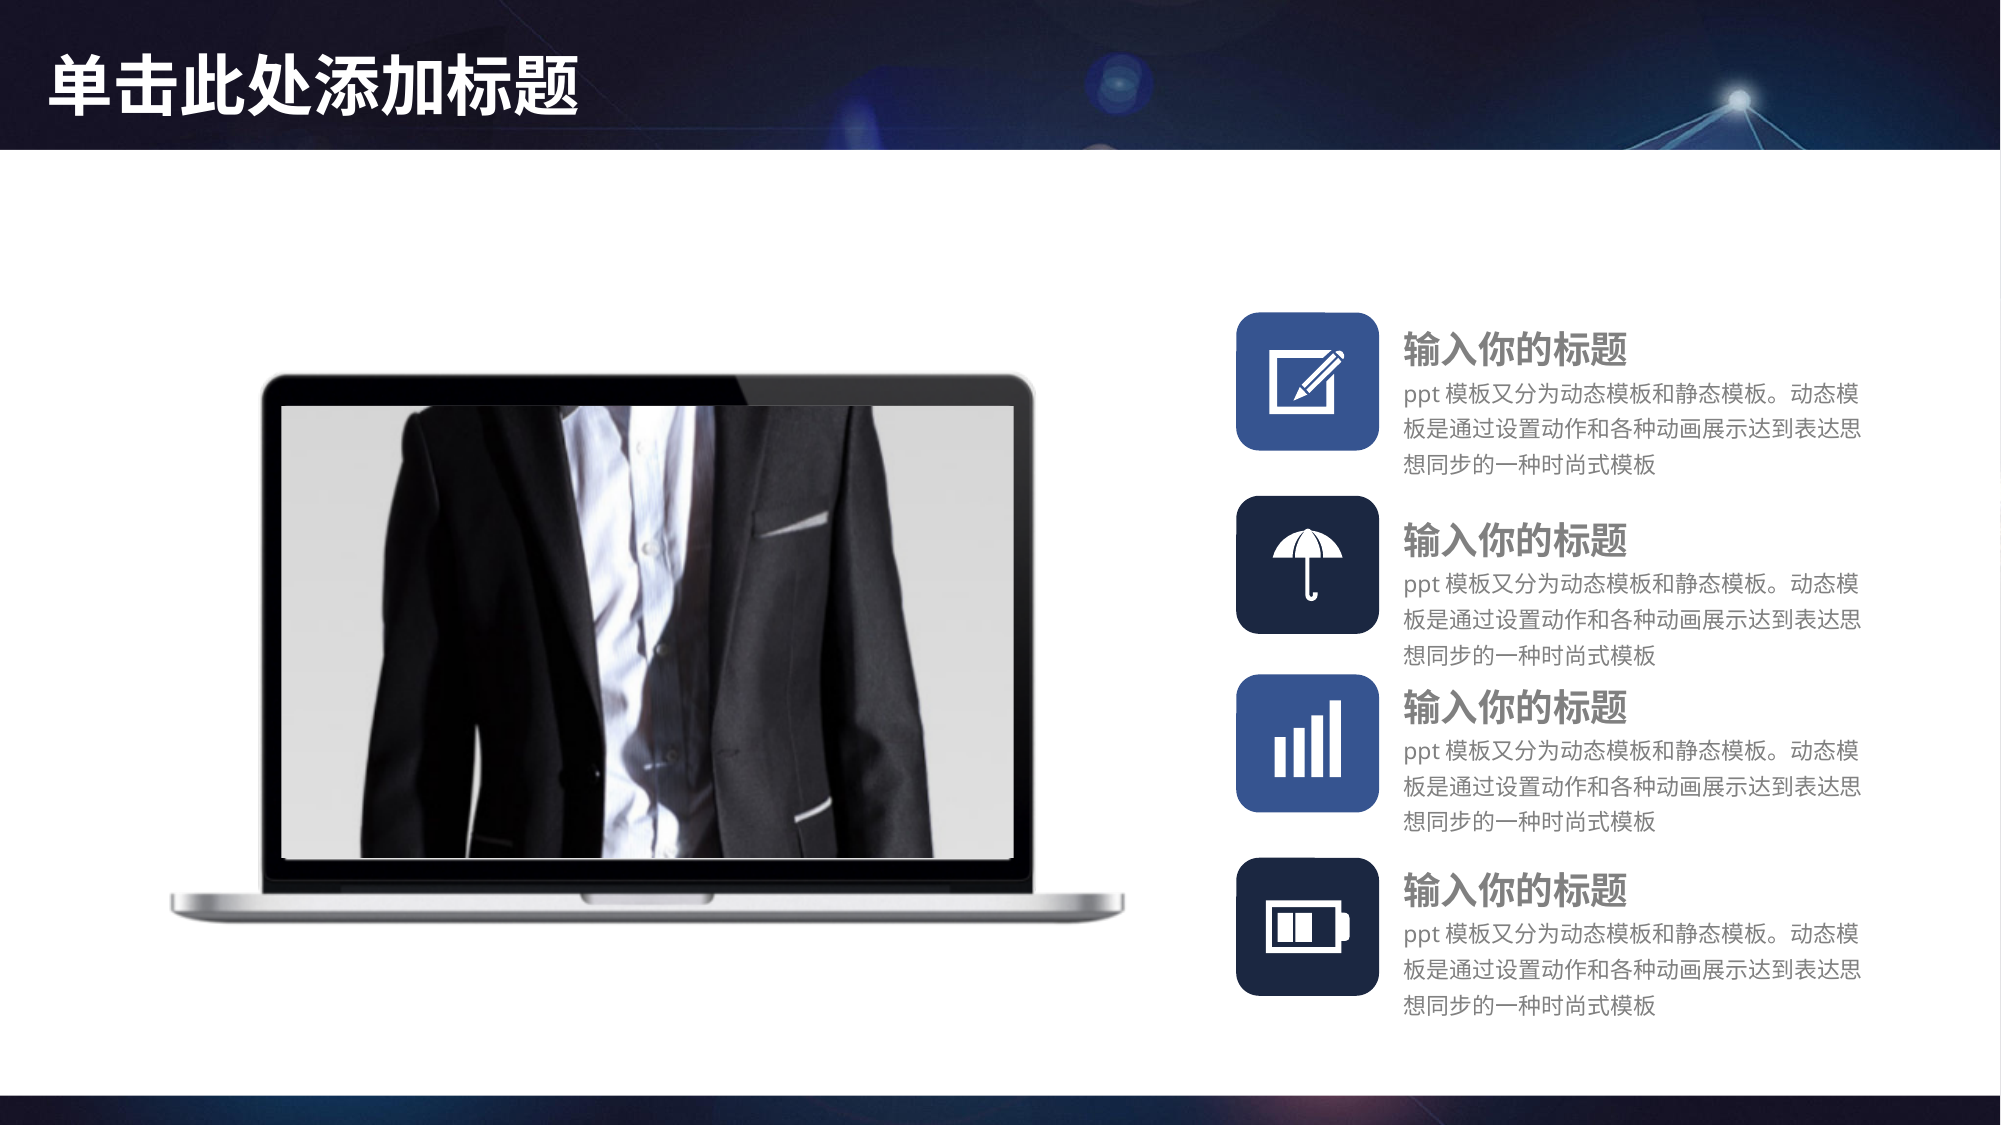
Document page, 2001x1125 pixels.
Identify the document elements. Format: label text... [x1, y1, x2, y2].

text_box [1235, 856, 1381, 997]
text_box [1269, 348, 1347, 415]
text_box 输入你的标题 ppt模板又分为动态模板和静态模板。动态模板是通过设置动作和各种动画展示达到表达思想同步的一种时尚式模板 [1388, 845, 1879, 1027]
text_box [1235, 673, 1381, 814]
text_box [1274, 700, 1341, 778]
picture [129, 329, 1180, 963]
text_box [1265, 900, 1350, 954]
text_box 输入你的标题 ppt模板又分为动态模板和静态模板。动态模板是通过设置动作和各种动画展示达到表达思想同步的一种时尚式模板 [1388, 495, 1879, 662]
text_box [1235, 494, 1381, 635]
text_box [1272, 528, 1343, 602]
text_box 输入你的标题 ppt模板又分为动态模板和静态模板。动态模板是通过设置动作和各种动画展示达到表达思想同步的一种时尚式模板 [1388, 662, 1879, 843]
picture [0, 0, 2001, 1125]
text_box [1235, 311, 1381, 452]
title 单击此处添加标题 [31, 36, 1757, 141]
text_box 输入你的标题 ppt模板又分为动态模板和静态模板。动态模板是通过设置动作和各种动画展示达到表达思想同步的一种时尚式模板 [1388, 305, 1879, 486]
